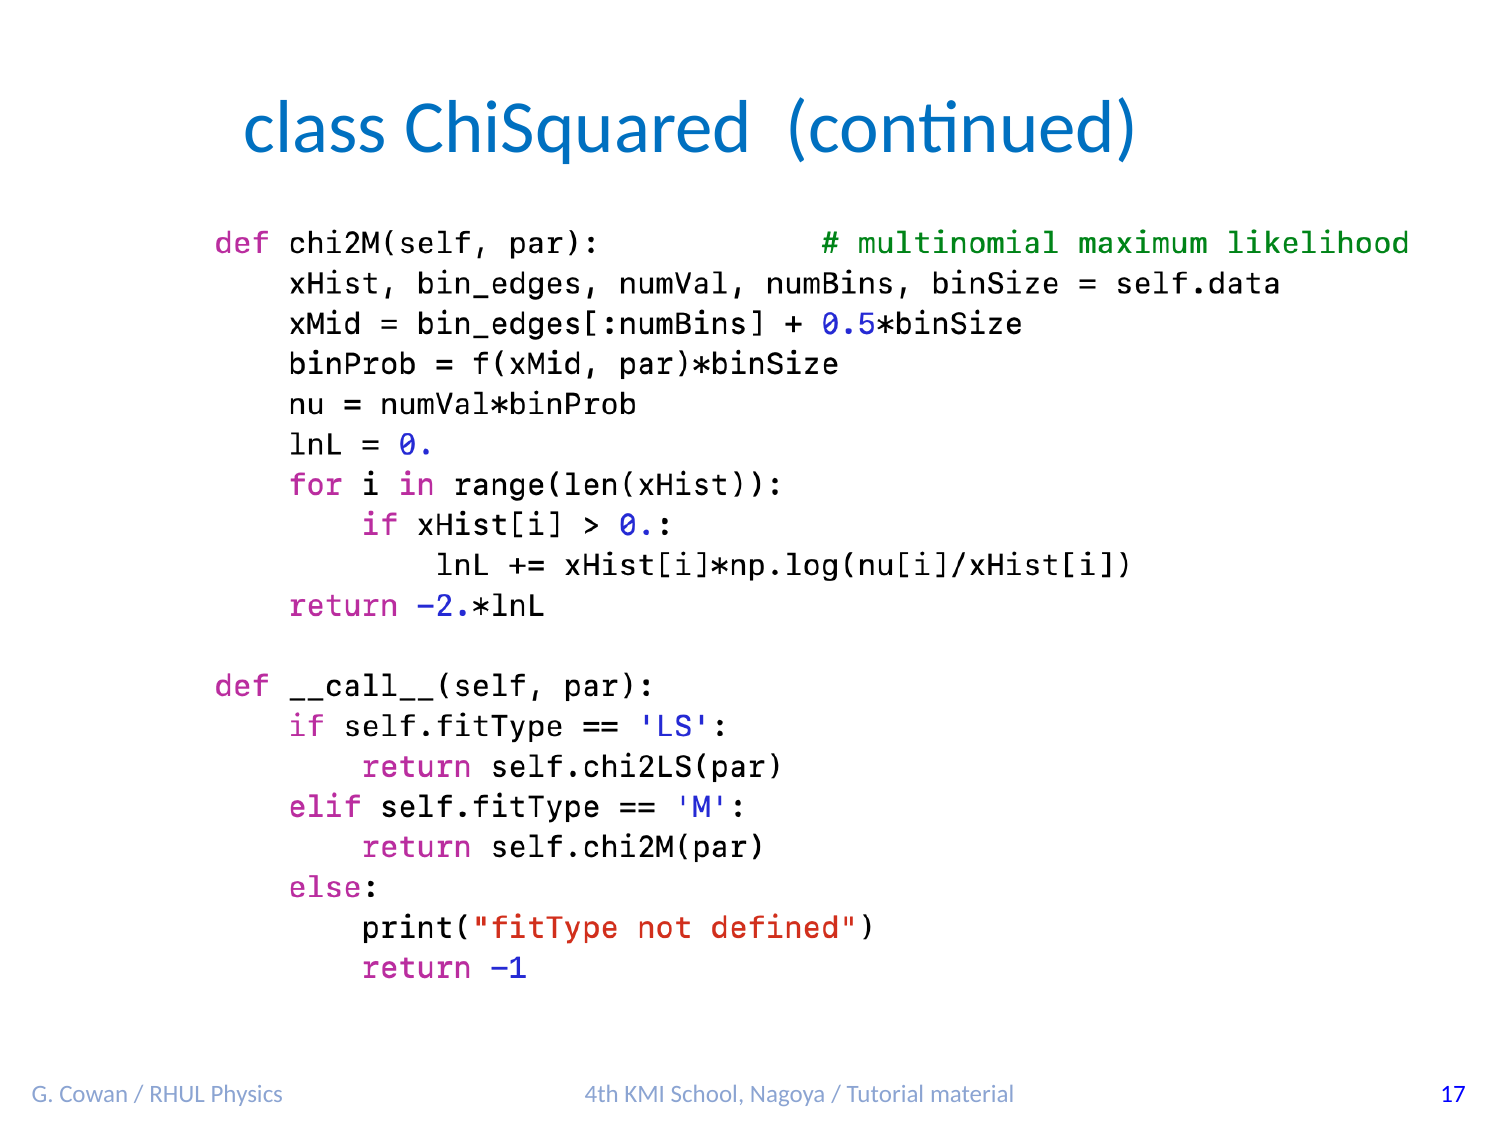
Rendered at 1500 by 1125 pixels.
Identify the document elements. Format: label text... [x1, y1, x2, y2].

slide_number 17 [1262, 1062, 1481, 1123]
slide_number G. Cowan / RHUL Physics [16, 1062, 338, 1123]
picture [137, 208, 1413, 1002]
text_box class ChiSquared (continued) [229, 70, 1154, 176]
footer 4th KMI School, Nagoya / Tutorial material [338, 1062, 1262, 1123]
